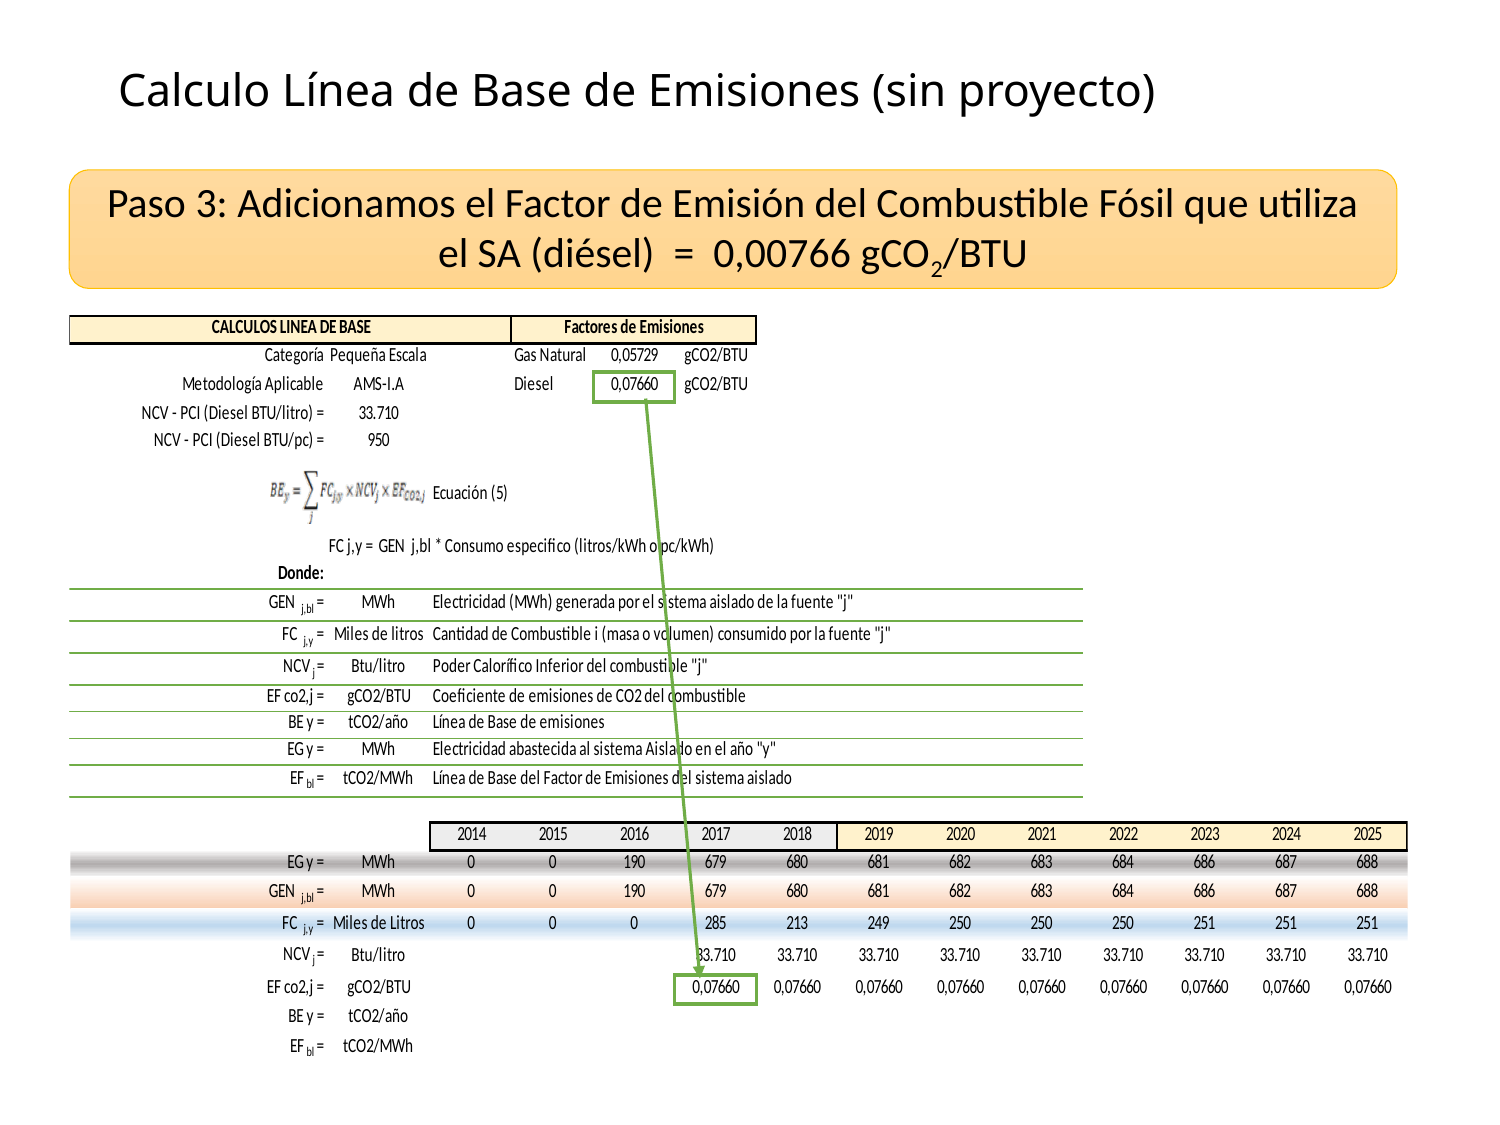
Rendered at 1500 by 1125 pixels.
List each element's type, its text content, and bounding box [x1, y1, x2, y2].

title Calculo Línea de Base de Emisiones (sin proyecto) [103, 59, 1397, 125]
picture [69, 315, 1409, 1066]
text_box Paso 3: Adicionamos el Factor de Emisión del Combustible Fósil que utiliza el SA (diésel) = 0,00766 gCO2/BTU [68, 169, 1398, 289]
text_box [645, 398, 700, 979]
